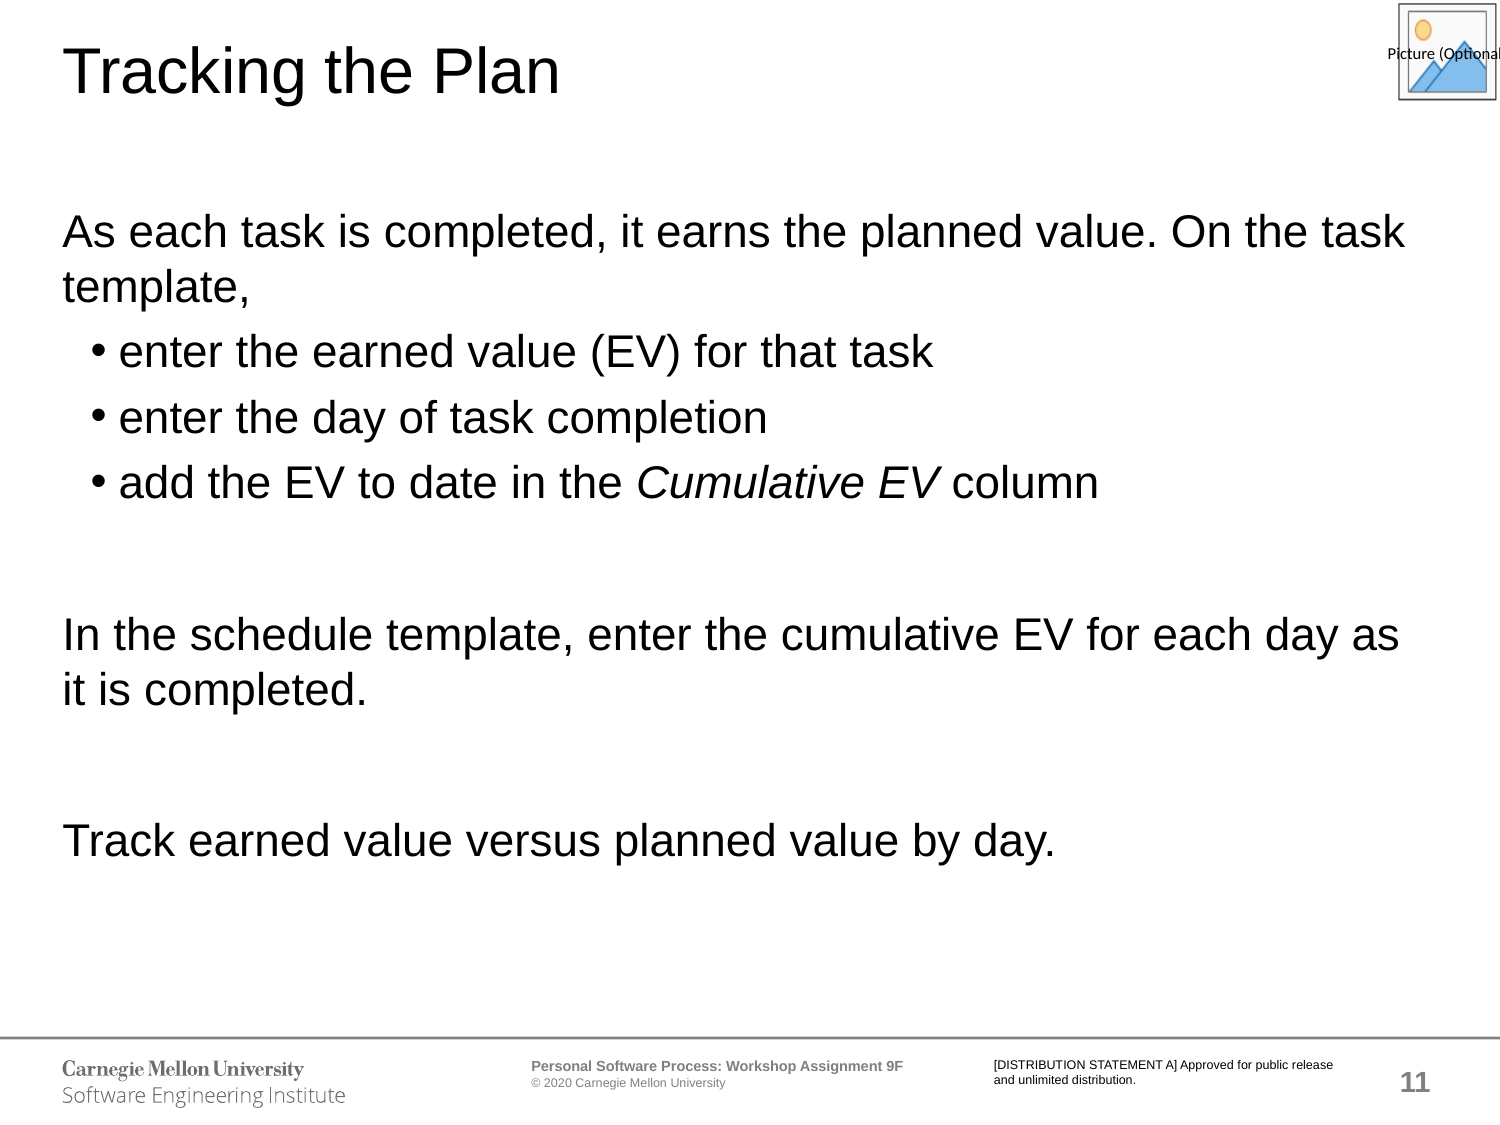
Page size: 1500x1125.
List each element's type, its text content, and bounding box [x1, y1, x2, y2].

title Tracking the Plan [62, 37, 1338, 182]
picture [1394, 0, 1500, 105]
list As each task is completed, it earns the planned value. On the task template, enter the earned value (EV) for that task enter the day of task completion add the EV to date in the Cumulative EV column In the schedule template, enter the cumulative EV for each day as it is completed. Track earned value versus planned value by day. [62, 201, 1431, 1000]
